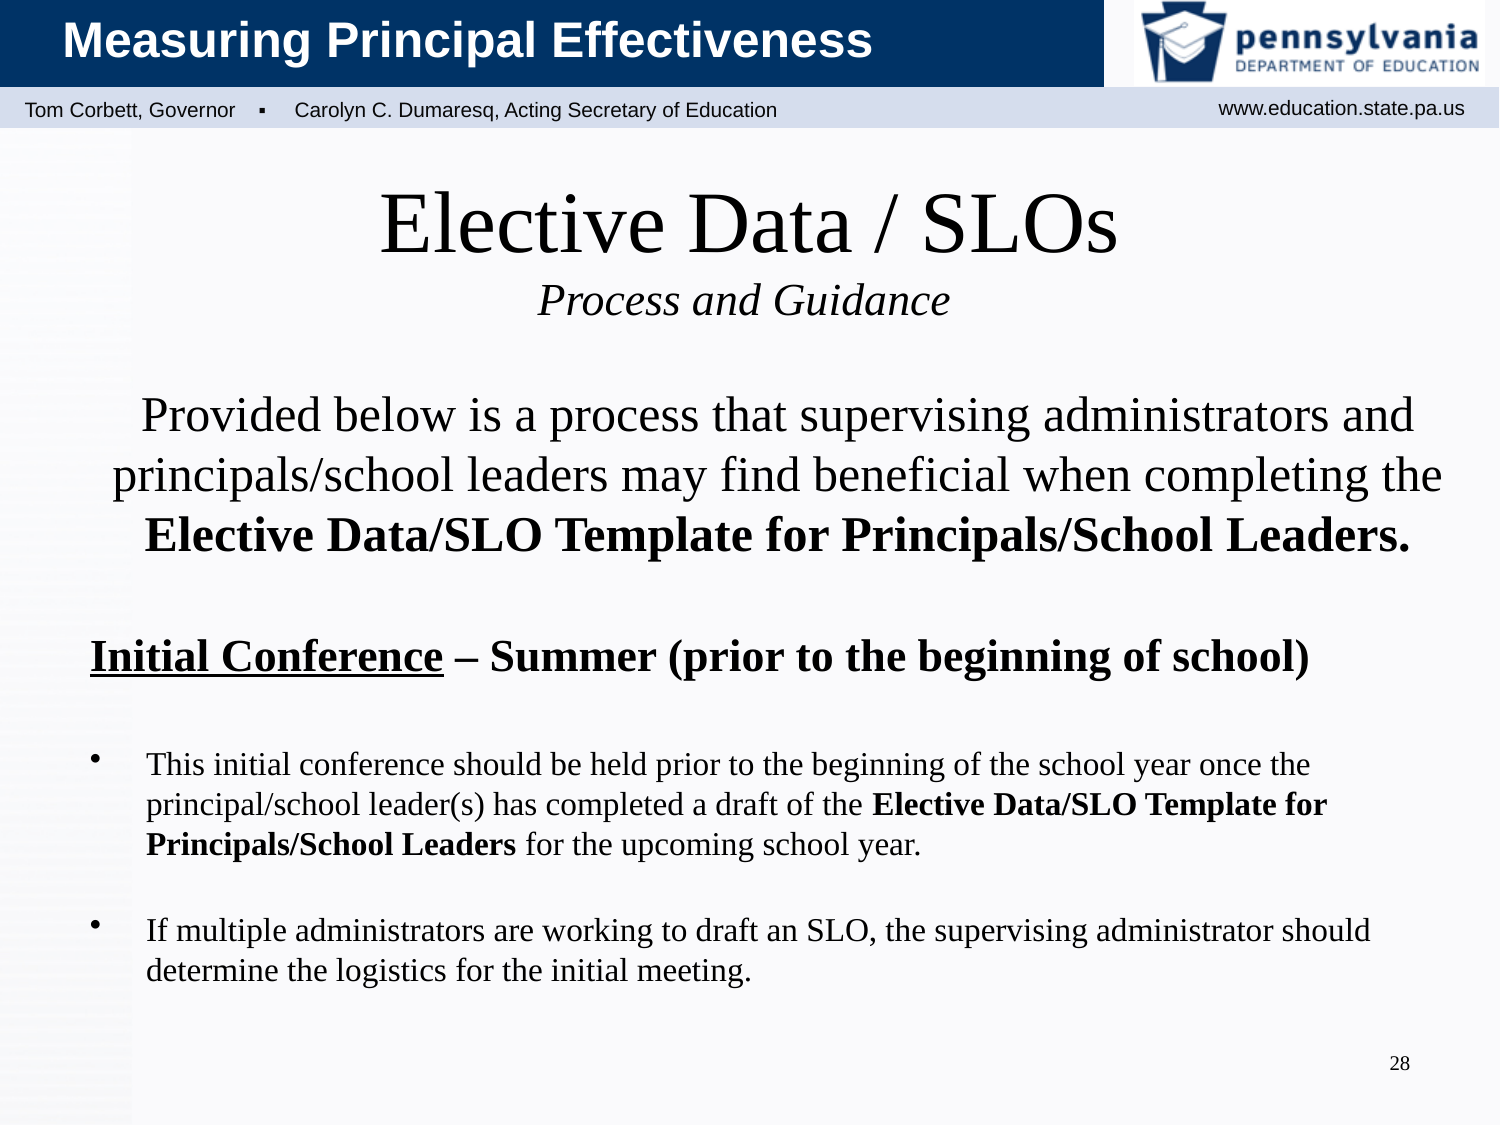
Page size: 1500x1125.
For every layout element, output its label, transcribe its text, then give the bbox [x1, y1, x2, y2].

picture [0, 0, 1500, 1125]
text_box 28 [1374, 1042, 1444, 1103]
title Elective Data / SLOs Process and Guidance [75, 157, 1425, 353]
list Provided below is a process that supervising administrators and principals/school leaders may find beneficial when completing the Elective Data/SLO Template for Principals/School Leaders. Initial Conference – Summer (prior to the beginning of school) This initial conference should be held prior to the beginning of the school year once the principal/school leader(s) has completed a draft of the Elective Data/SLO Template for Principals/School Leaders for the upcoming school year. If multiple administrators are working to draft an SLO, the supervising administrator should determine the logistics for the initial meeting. [75, 374, 1482, 1117]
